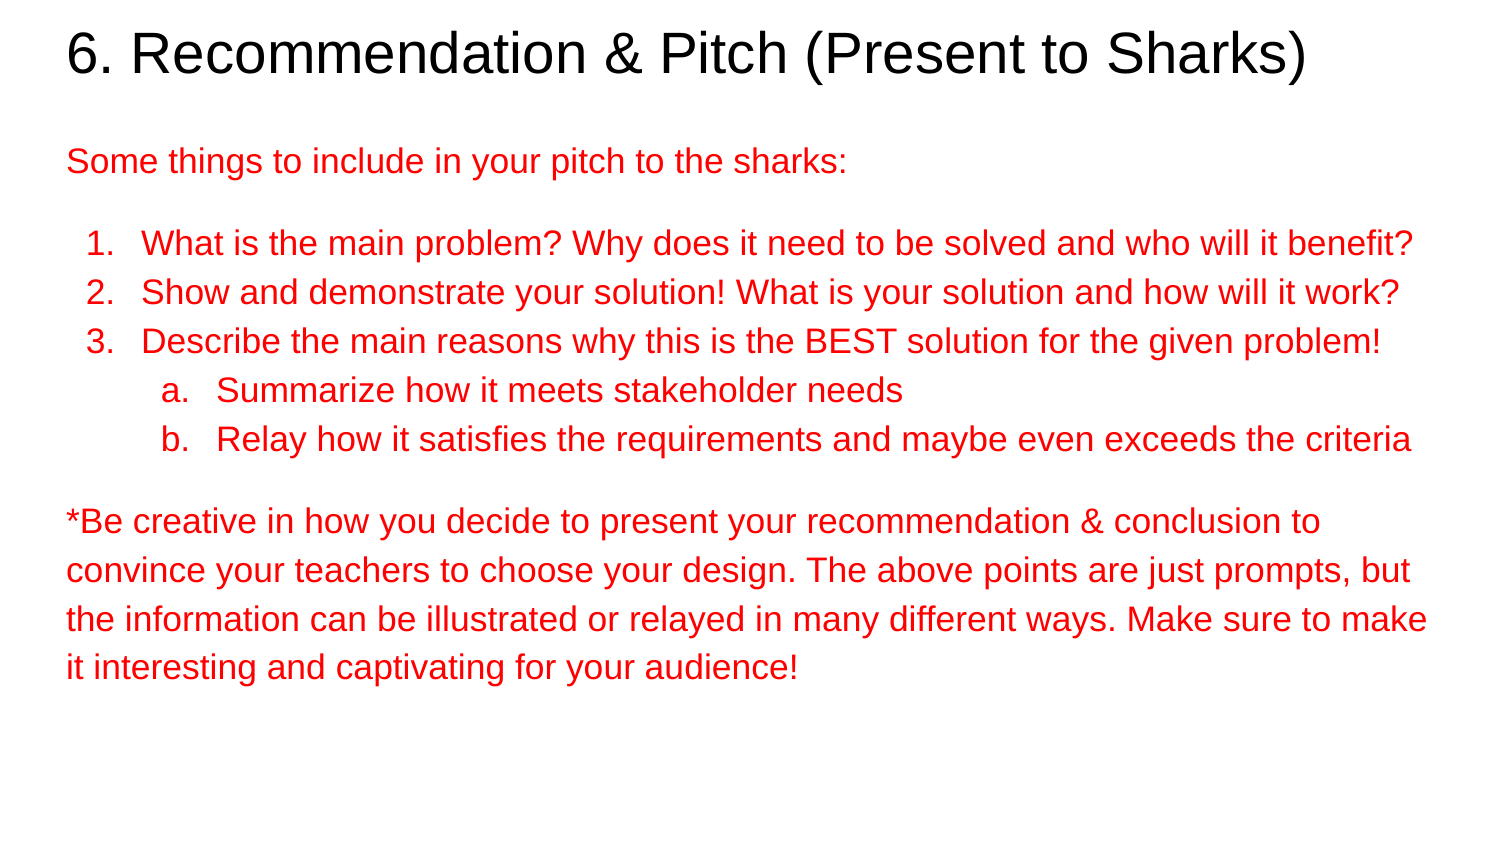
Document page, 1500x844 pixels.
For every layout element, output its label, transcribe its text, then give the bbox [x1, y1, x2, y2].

title 6. Recommendation & Pitch (Present to Sharks) [51, 0, 1449, 94]
list Some things to include in your pitch to the sharks: What is the main problem? Why does it need to be solved and who will it benefit? Show and demonstrate your solution! What is your solution and how will it work? Describe the main reasons why this is the BEST solution for the given problem! Summarize how it meets stakeholder needs Relay how it satisfies the requirements and maybe even exceeds the criteria *Be creative in how you decide to present your recommendation & conclusion to convince your teachers to choose your design. The above points are just prompts, but the information can be illustrated or relayed in many different ways. Make sure to make it interesting and captivating for your audience! [51, 116, 1449, 801]
